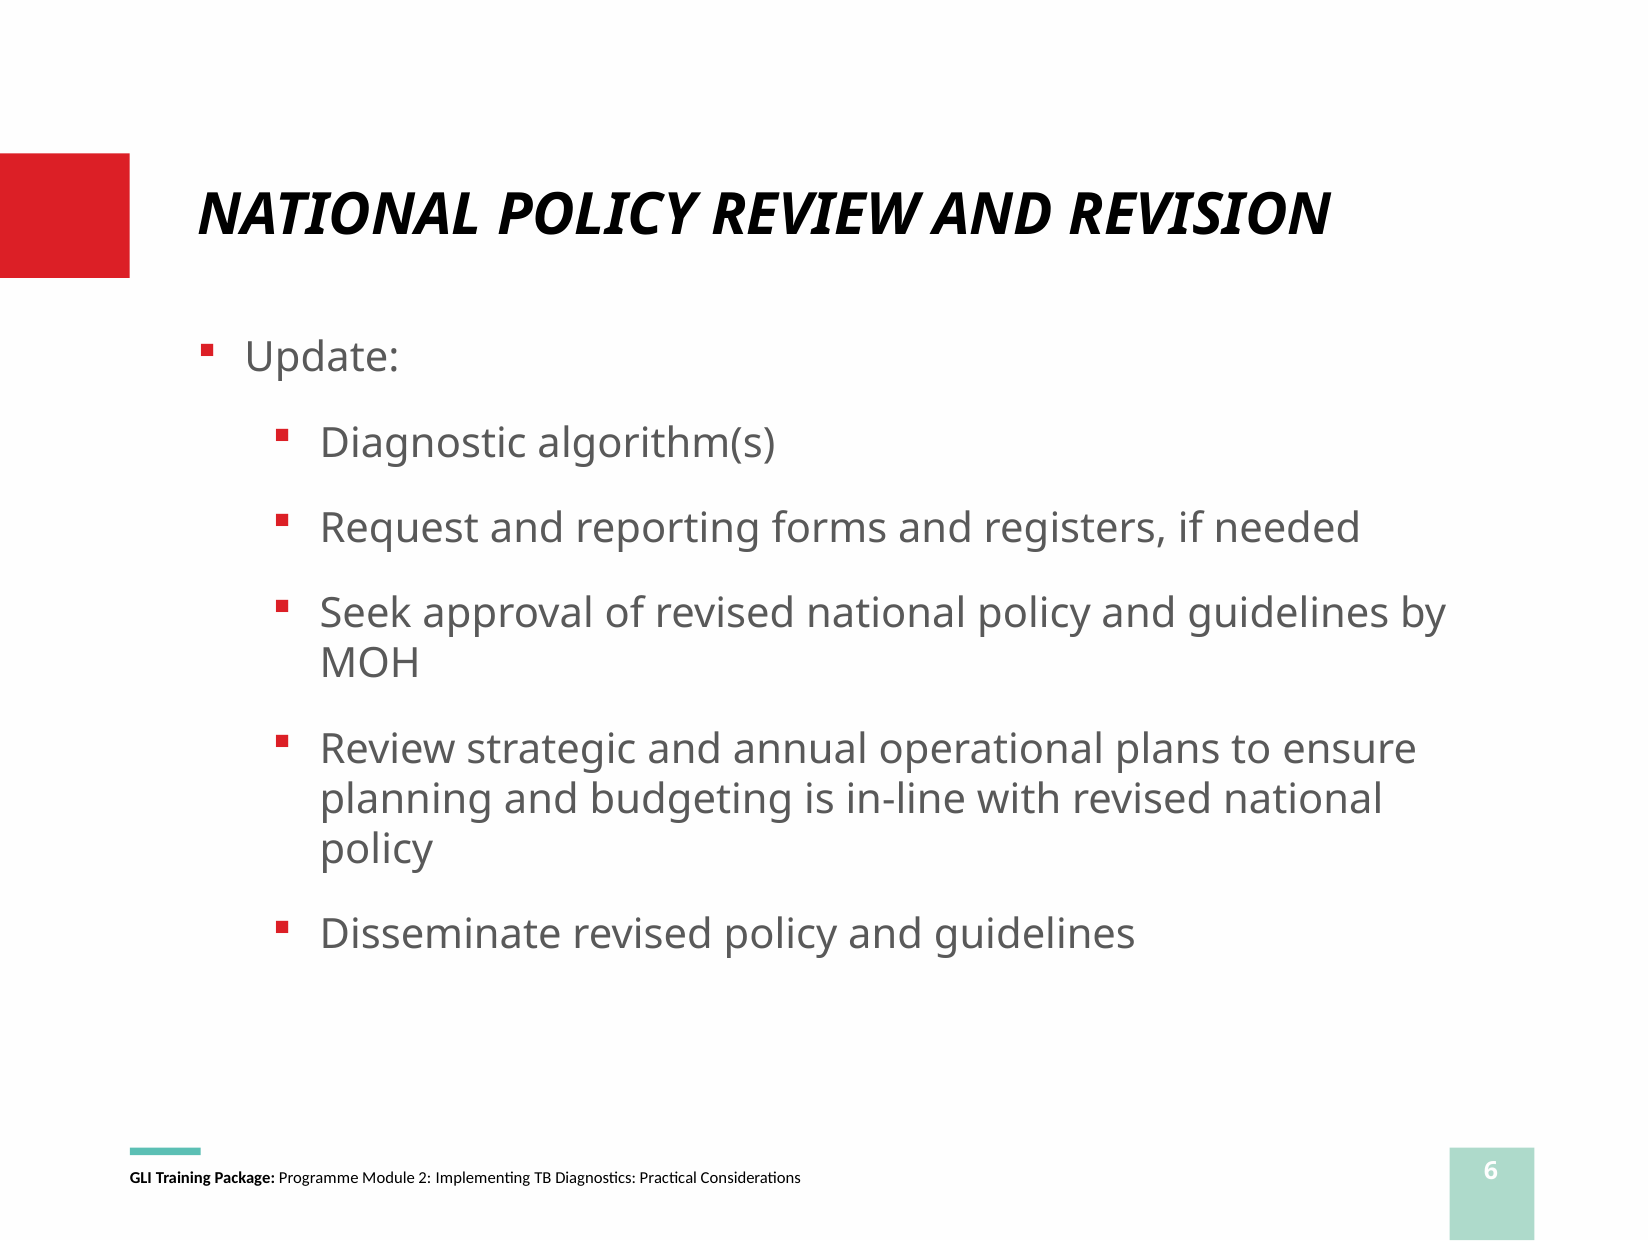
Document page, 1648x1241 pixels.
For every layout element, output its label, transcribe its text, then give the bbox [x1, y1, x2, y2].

title NATIONAL POLICY REVIEW AND REVISION [197, 153, 1450, 278]
list Update: Diagnostic algorithm(s) Request and reporting forms and registers, if needed Seek approval of revised national policy and guidelines by MOH Review strategic and annual operational plans to ensure planning and budgeting is in-line with revised national policy Disseminate revised policy and guidelines [197, 330, 1450, 1087]
